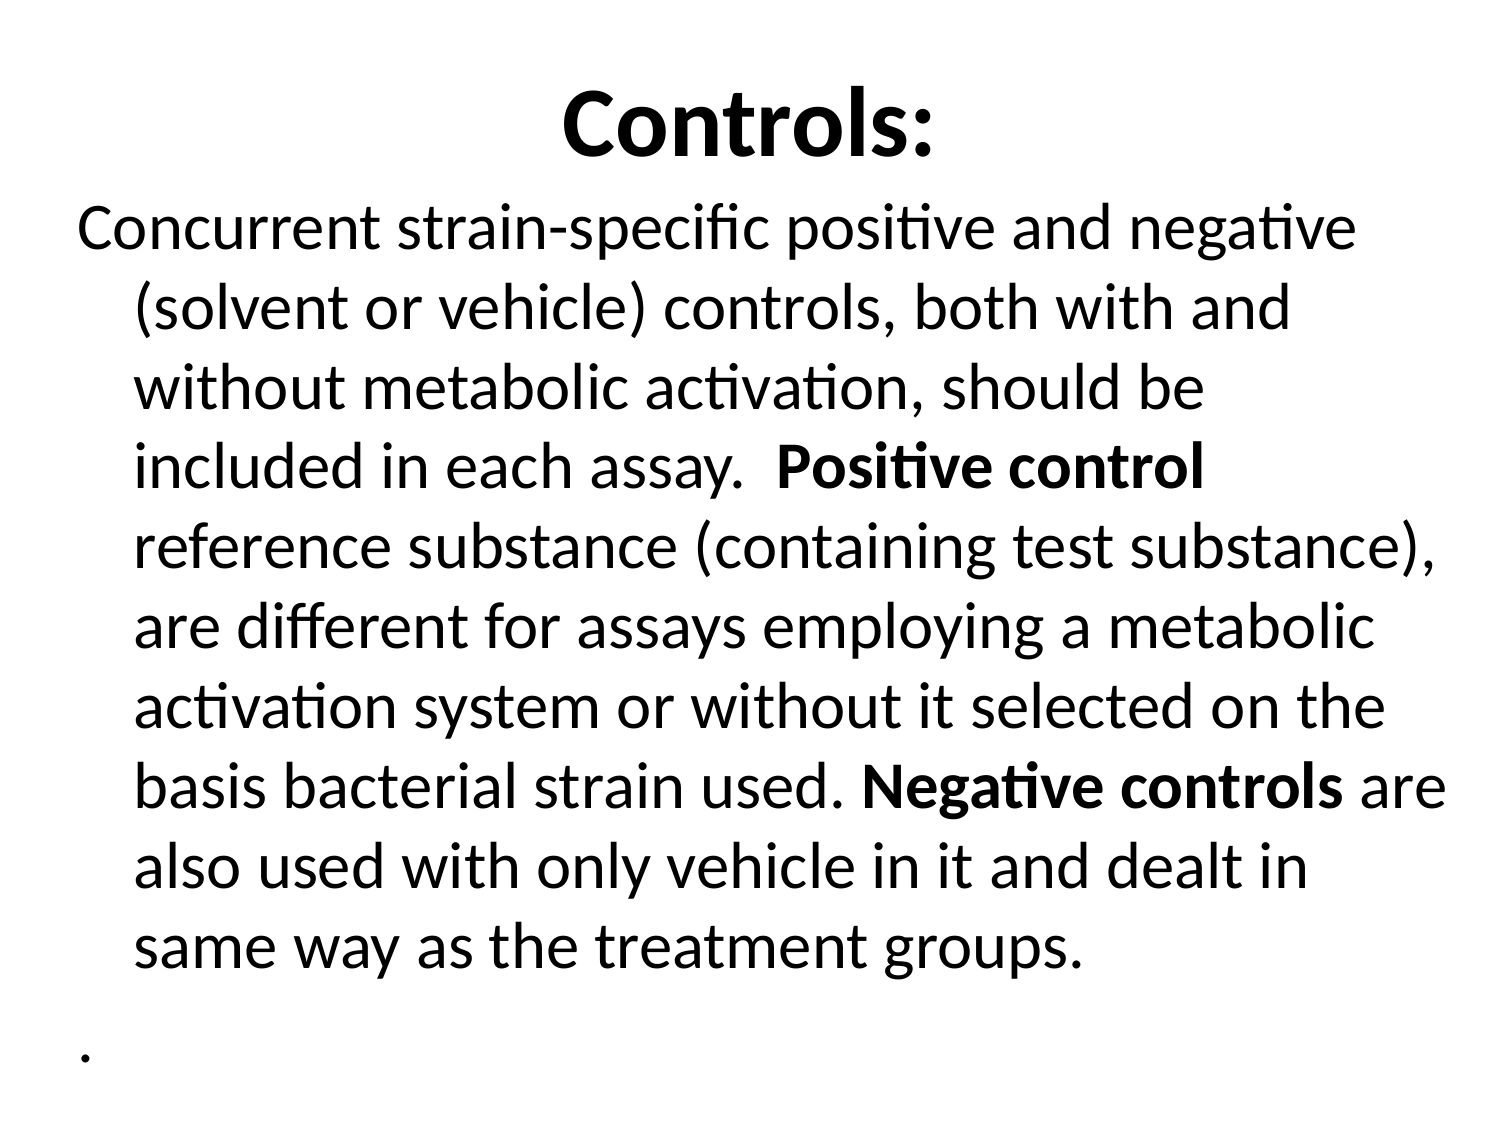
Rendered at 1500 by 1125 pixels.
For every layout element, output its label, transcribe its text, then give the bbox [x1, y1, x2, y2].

title Controls: [75, 45, 1425, 174]
list Concurrent strain-specific positive and negative (solvent or vehicle) controls, both with and without metabolic activation, should be included in each assay. Positive control reference substance (containing test substance), are different for assays employing a metabolic activation system or without it selected on the basis bacterial strain used. Negative controls are also used with only vehicle in it and dealt in same way as the treatment groups. . [62, 174, 1466, 1025]
